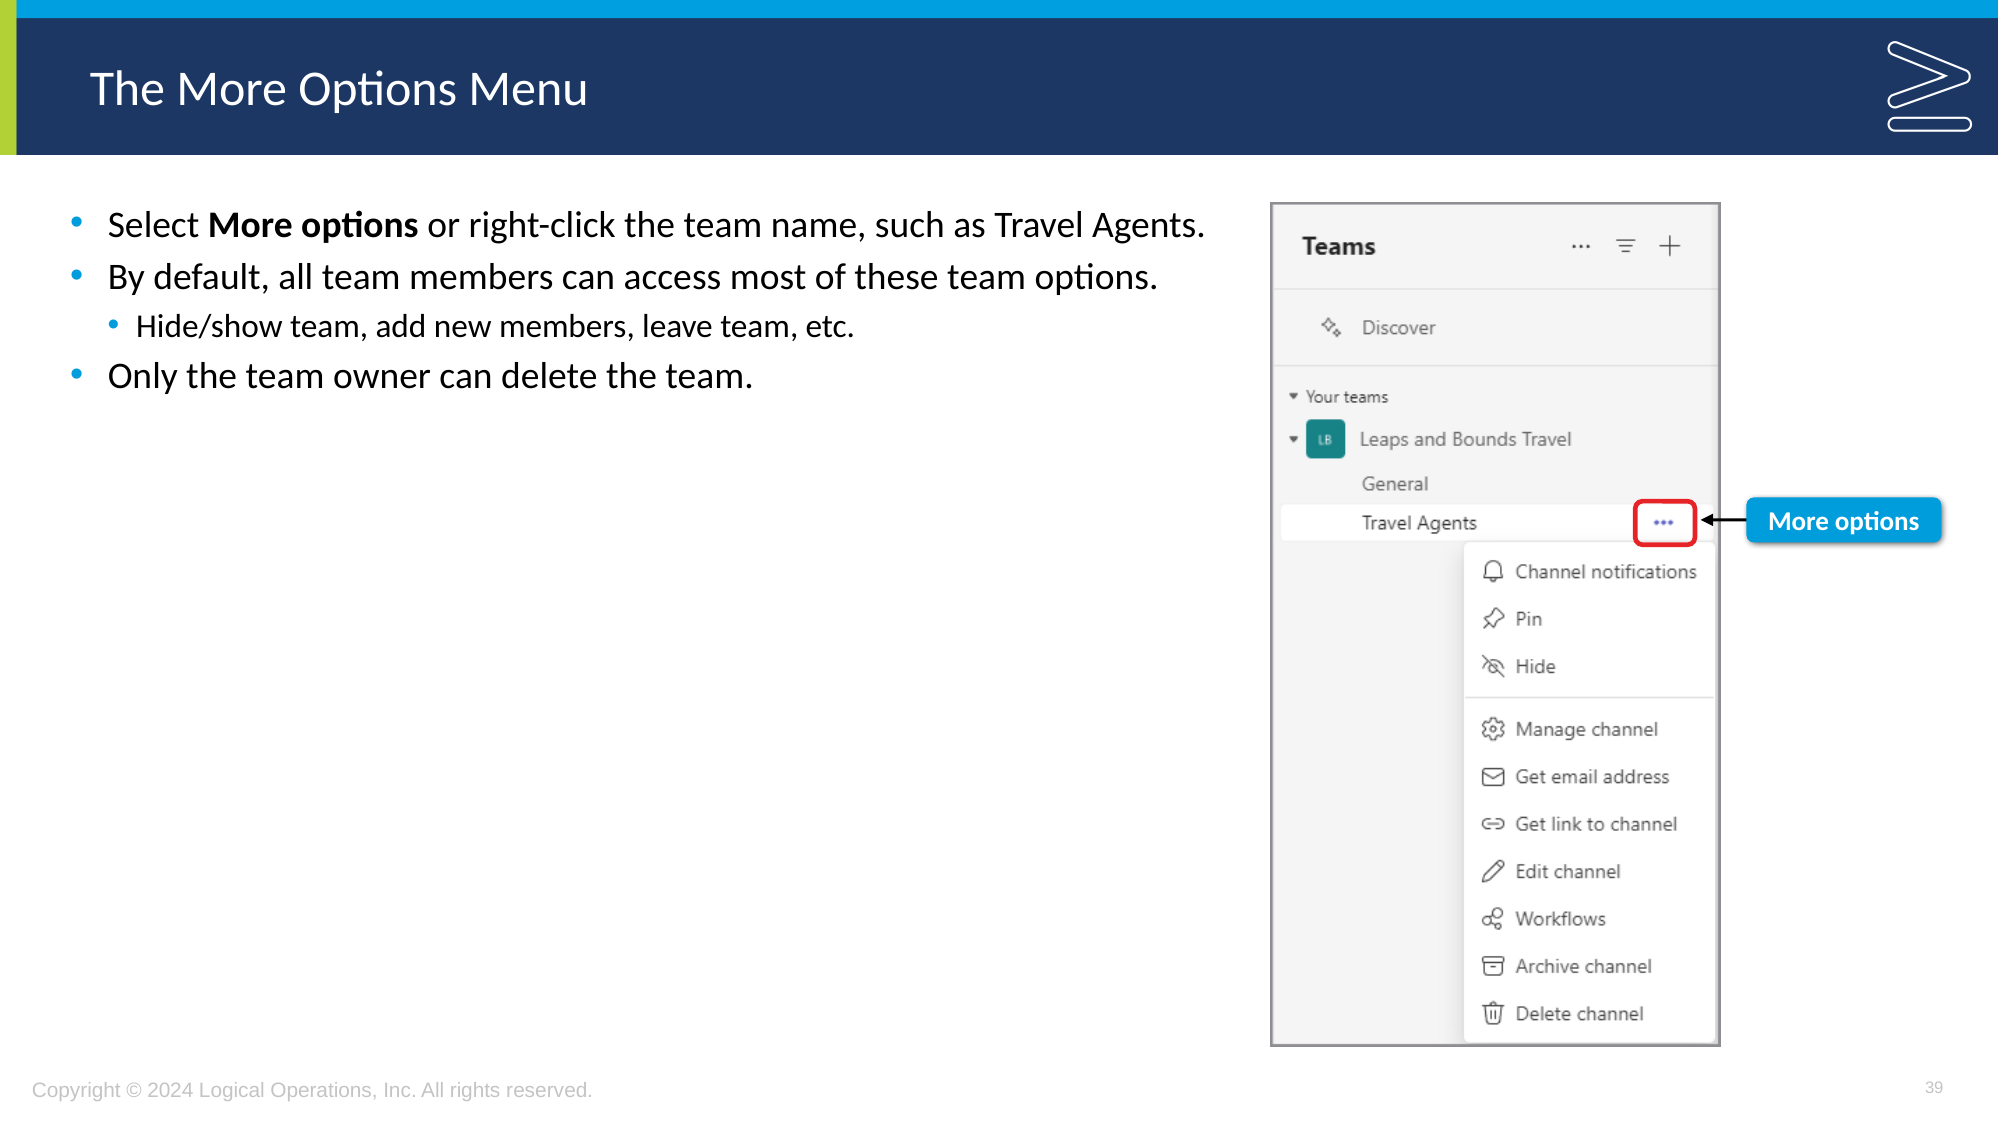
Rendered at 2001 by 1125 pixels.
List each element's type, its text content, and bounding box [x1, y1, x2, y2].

picture [0, 0, 74, 155]
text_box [1270, 201, 1942, 1048]
list Select More options or right-click the team name, such as Travel Agents. By default, all team members can access most of these team options. Hide/show team, add new members, leave team, etc. Only the team owner can delete the team. [55, 192, 1968, 1037]
slide_number 39 [1491, 1057, 1959, 1118]
title The More Options Menu [74, 16, 1850, 155]
picture [1850, 19, 1998, 155]
